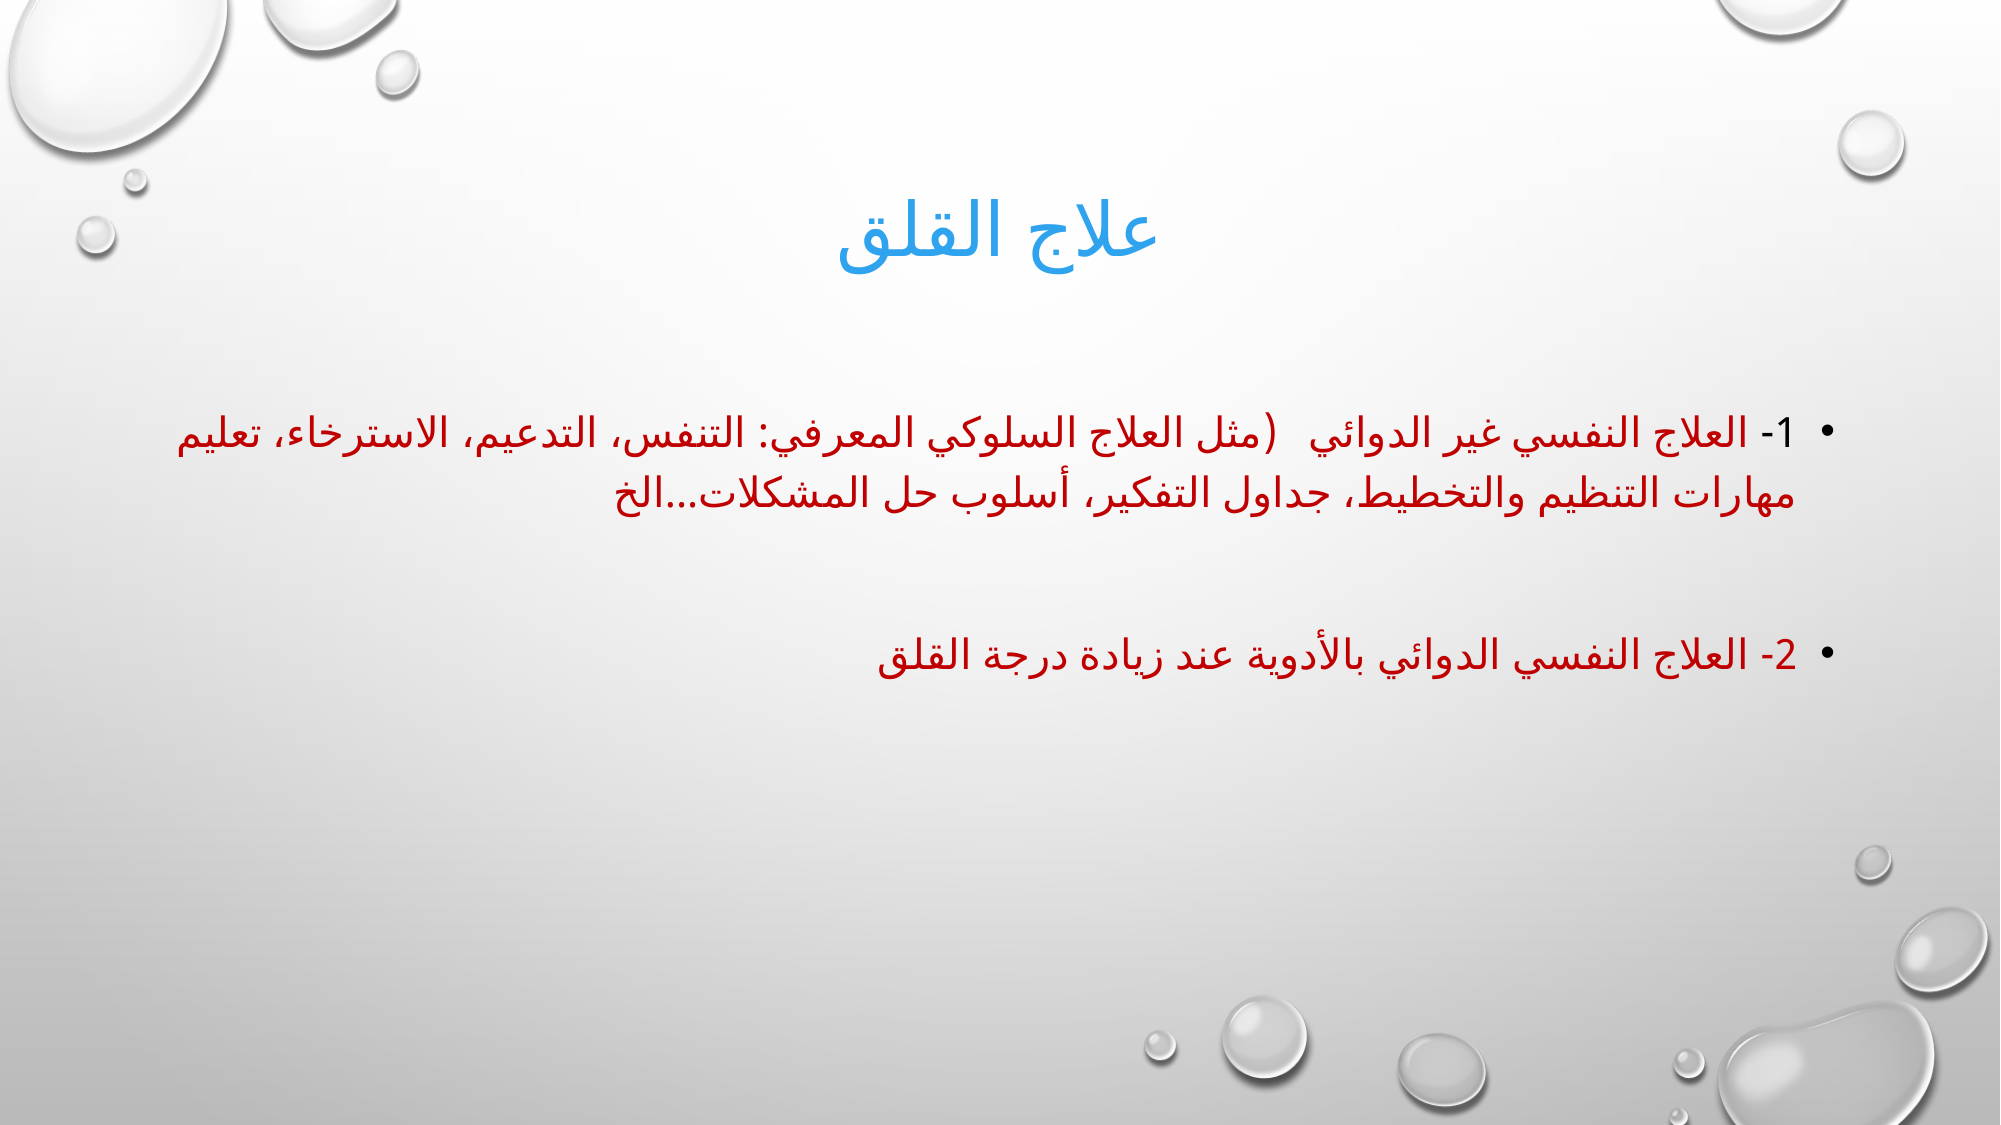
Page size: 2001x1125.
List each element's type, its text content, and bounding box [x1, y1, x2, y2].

picture [0, 0, 2000, 1125]
list 1- العلاج النفسي غير الدوائي (مثل العلاج السلوكي المعرفي: التنفس، التدعيم، الاسترخاء، تعليم مهارات التنظيم والتخطيط، جداول التفكير، أسلوب حل المشكلات...الخ 2- العلاج النفسي الدوائي بالأدوية عند زيادة درجة القلق [149, 388, 1850, 950]
title علاج القلق [149, 101, 1851, 364]
